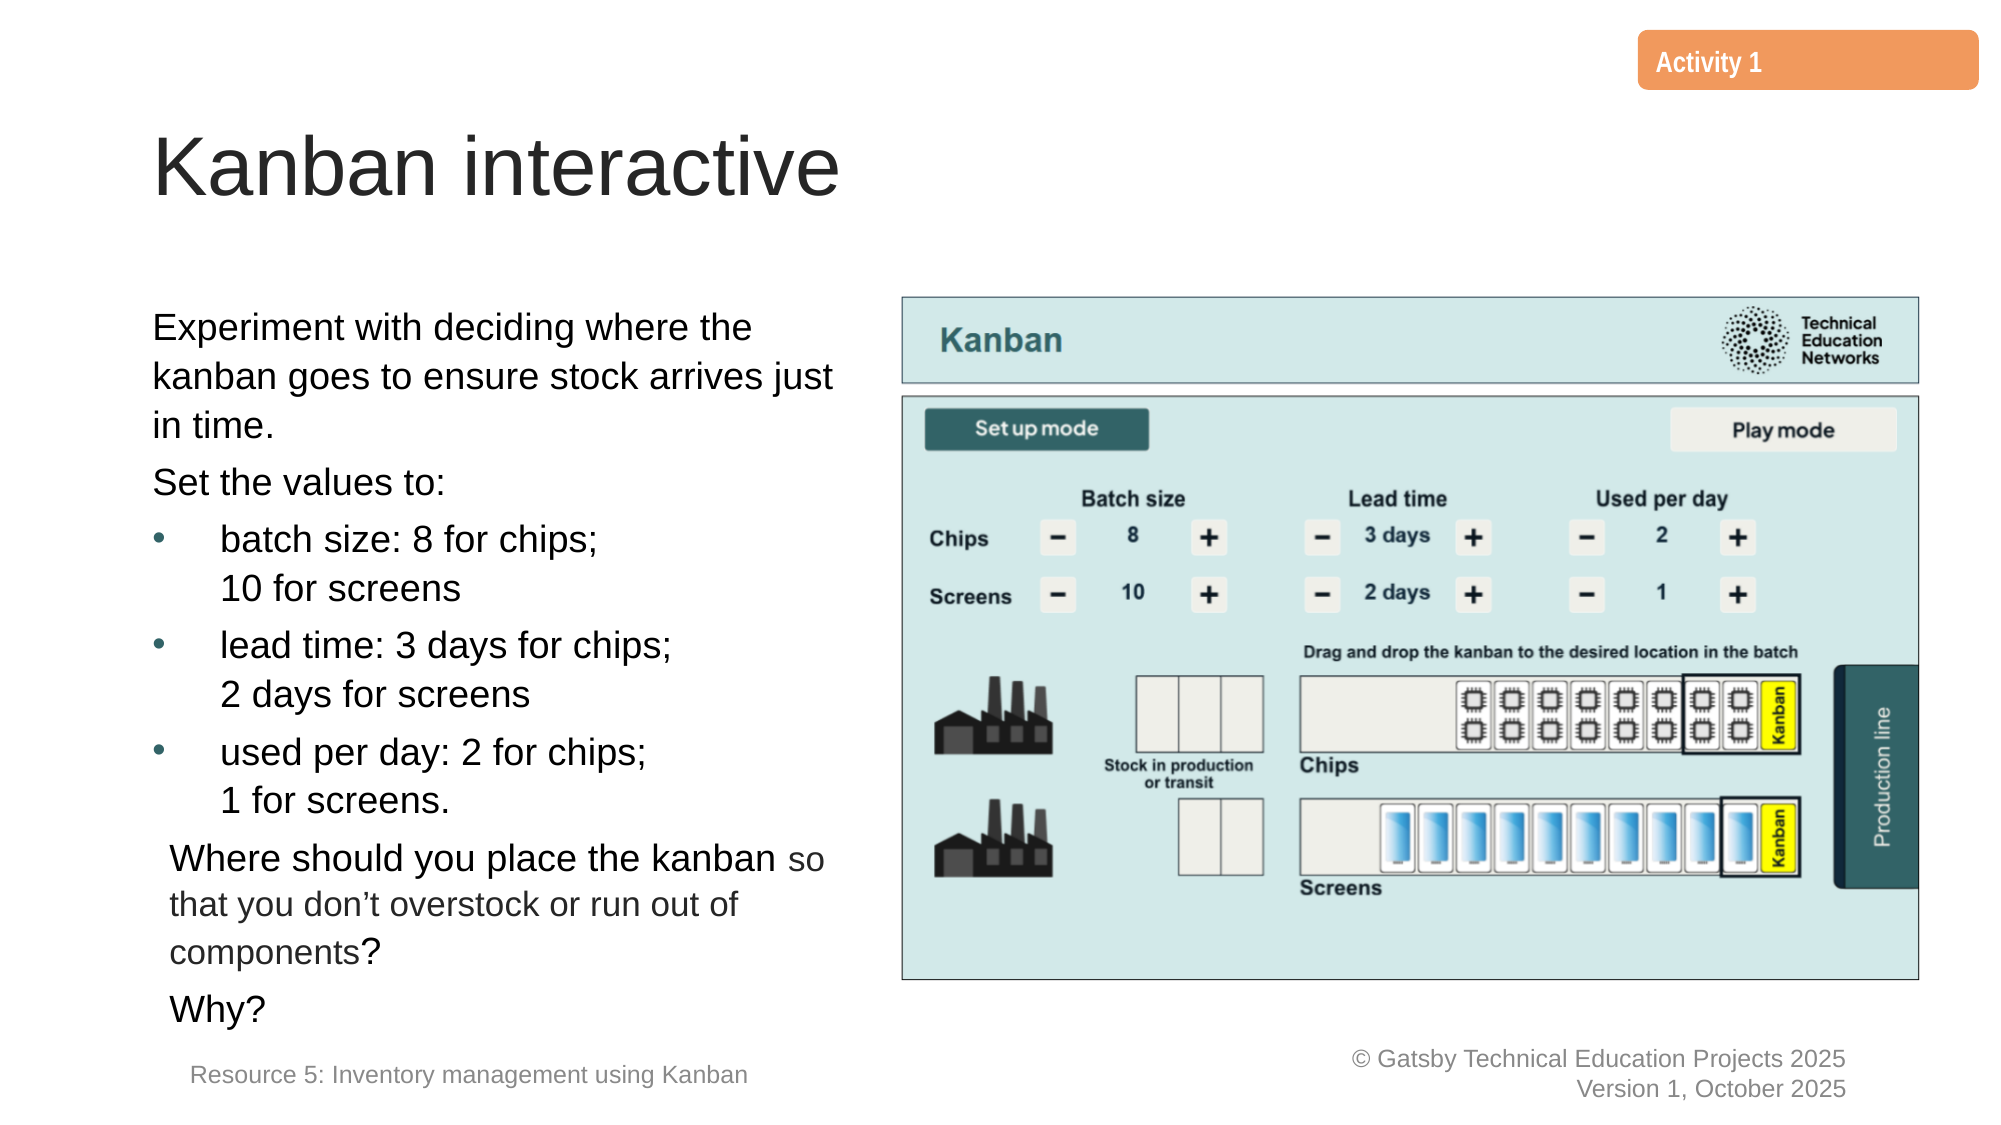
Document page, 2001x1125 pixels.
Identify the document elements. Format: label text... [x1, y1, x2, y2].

text_box Activity 1 [1637, 29, 1979, 90]
list Resource 5: Inventory management using Kanban [137, 1042, 829, 1103]
picture [897, 291, 1922, 982]
list Experiment with deciding where the kanban goes to ensure stock arrives just in time. Set the values to: batch size: 8 for chips; 10 for screens lead time: 3 days for chips; 2 days for screens used per day: 2 for chips; 1 for screens. Where should you place the kanban so that you don’t overstock or run out of components? Why? [137, 292, 880, 1043]
title Kanban interactive [137, 59, 1863, 278]
